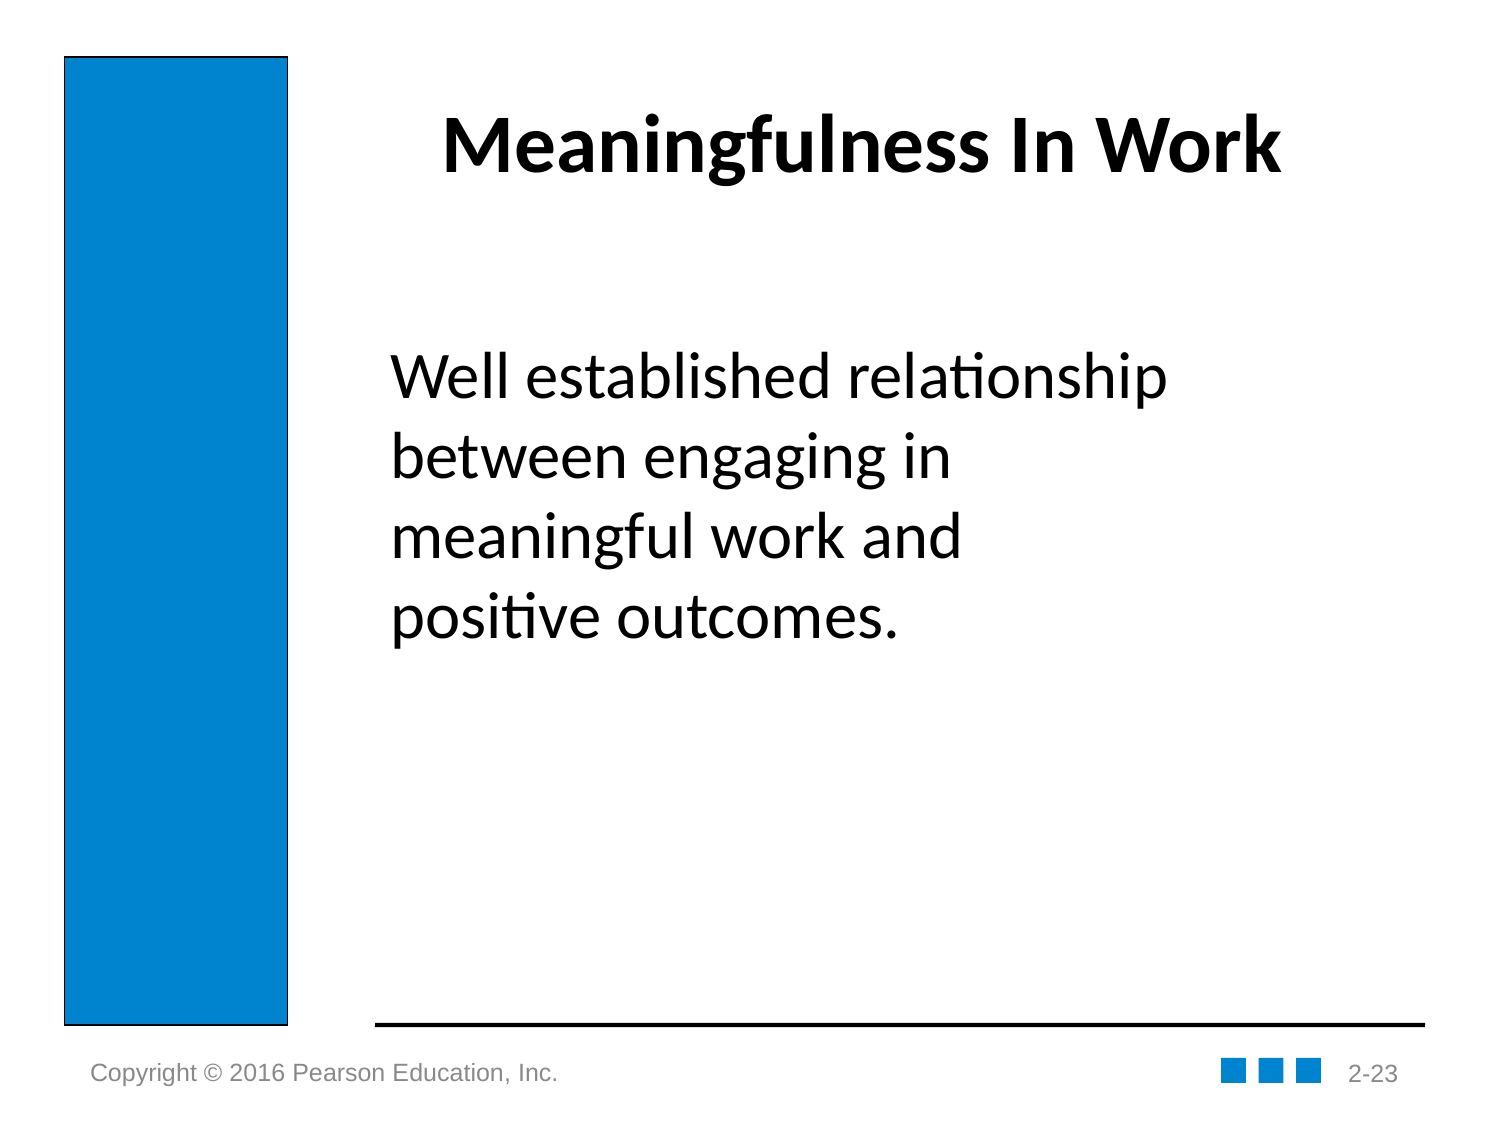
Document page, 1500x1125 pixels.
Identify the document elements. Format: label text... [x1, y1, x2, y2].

text_box [64, 56, 288, 1025]
title Meaningfulness In Work [300, 45, 1425, 233]
list Well established relationship between engaging in meaningful work and positive outcomes. [375, 324, 1188, 1012]
text_box 2-23 [1333, 1050, 1421, 1095]
text_box [1258, 1057, 1284, 1083]
text_box [1296, 1057, 1321, 1083]
text_box Copyright © 2016 Pearson Education, Inc. [75, 1055, 625, 1088]
text_box [1221, 1057, 1246, 1083]
